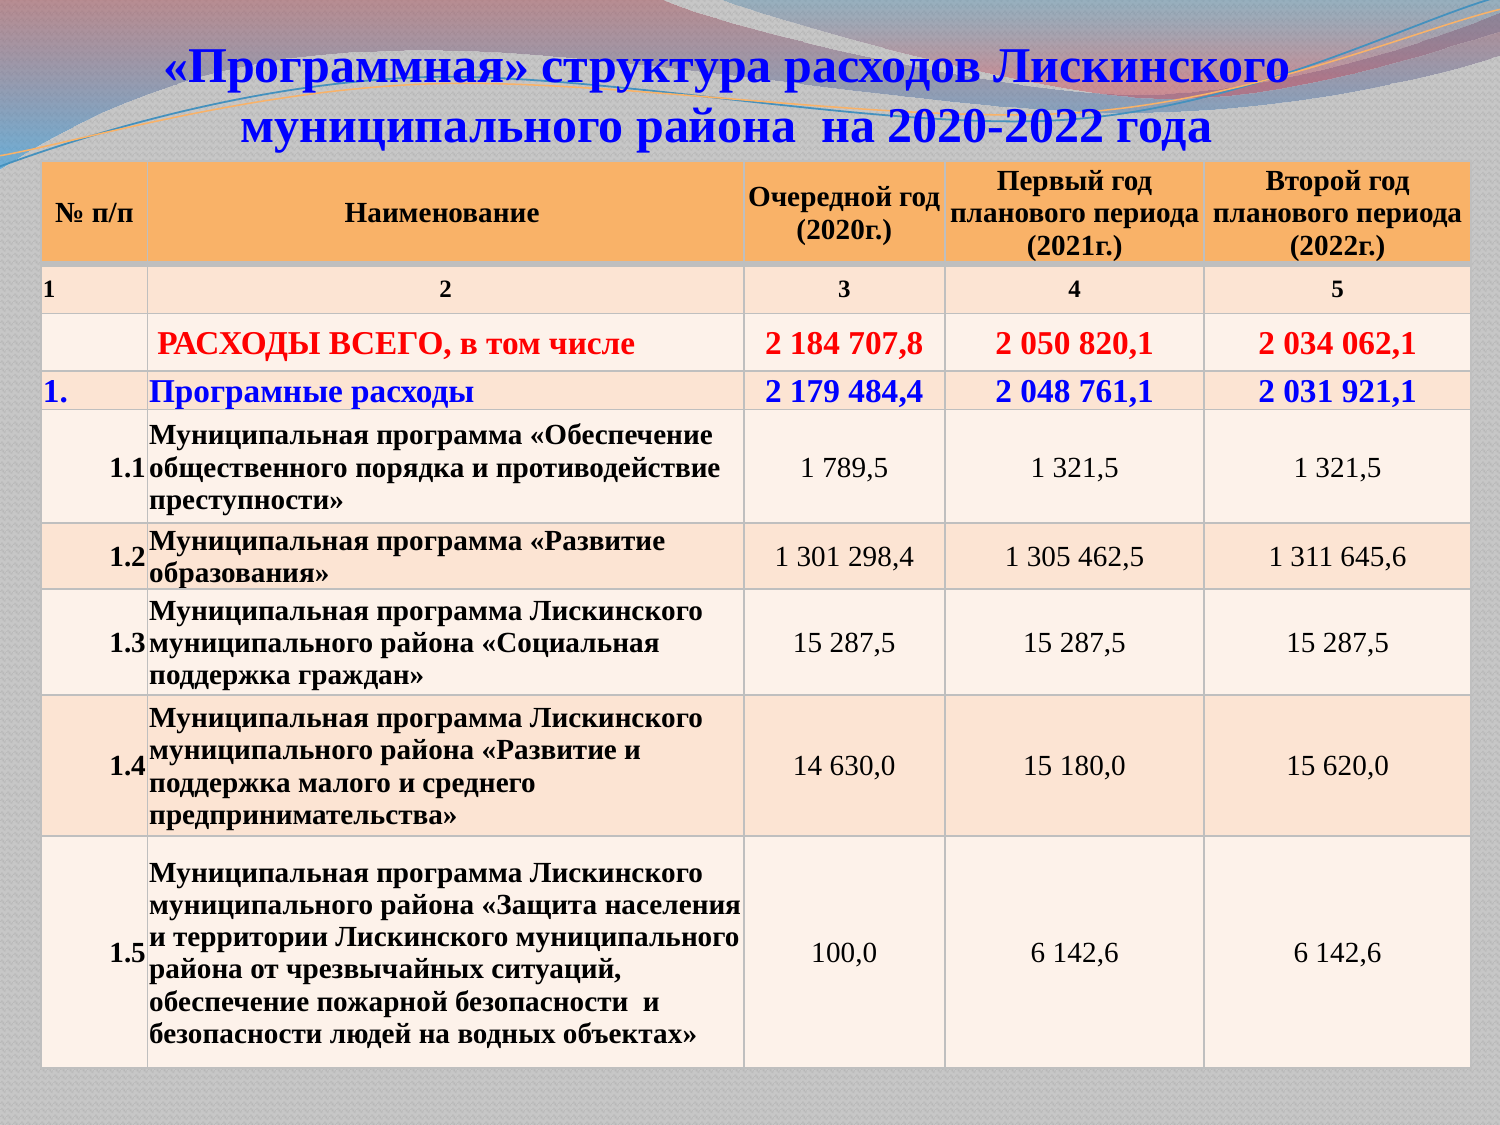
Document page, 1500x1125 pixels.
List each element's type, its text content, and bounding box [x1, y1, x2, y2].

table_cell 100,0 [745, 837, 944, 1067]
title «Программная» структура расходов Лискинского муниципального района на 2020-2022 года [35, 35, 1418, 153]
table_cell [42, 314, 147, 370]
table_cell 15 287,5 [745, 590, 944, 694]
table_cell 6 142,6 [946, 837, 1203, 1067]
table_cell 15 287,5 [946, 590, 1203, 694]
table_cell 1.5 [42, 837, 147, 1067]
table_cell 2 184 707,8 [745, 314, 944, 370]
table_cell 3 [745, 267, 944, 313]
table_header Очередной год (2020г.) [745, 162, 944, 261]
table_header № п/п [42, 162, 147, 261]
table_cell 1 321,5 [1205, 410, 1470, 522]
table_cell 2 048 761,1 [946, 372, 1203, 409]
table_header Наименование [148, 162, 743, 261]
table_cell Муниципальная программа «Обеспечение общественного порядка и противодействие преступности» [148, 410, 743, 522]
table_cell Муниципальная программа Лискинского муниципального района «Защита населения и территории Лискинского муниципального района от чрезвычайных ситуаций, обеспечение пожарной безопасности и безопасности людей на водных объектах» [148, 837, 743, 1067]
table_cell 1.4 [42, 696, 147, 835]
table_cell 2 034 062,1 [1205, 314, 1470, 370]
table_cell РАСХОДЫ ВСЕГО, в том числе [148, 314, 743, 370]
table_cell 15 180,0 [946, 696, 1203, 835]
table_cell 2 179 484,4 [745, 372, 944, 409]
table_cell Муниципальная программа Лискинского муниципального района «Социальная поддержка граждан» [148, 590, 743, 694]
table_cell Програмные расходы [148, 372, 743, 409]
table_cell 1 311 645,6 [1205, 524, 1470, 588]
table_cell 15 287,5 [1205, 590, 1470, 694]
table_cell 2 [148, 267, 743, 313]
table_header Первый год планового периода (2021г.) [946, 162, 1203, 261]
table_header Второй год планового периода (2022г.) [1205, 162, 1470, 261]
table_cell 1 321,5 [946, 410, 1203, 522]
table_cell 1. [42, 372, 147, 409]
table_cell 1.3 [42, 590, 147, 694]
table_cell 1.1 [42, 410, 147, 522]
table_cell Муниципальная программа Лискинского муниципального района «Развитие и поддержка малого и среднего предпринимательства» [148, 696, 743, 835]
table_cell 1 305 462,5 [946, 524, 1203, 588]
table_cell 2 031 921,1 [1205, 372, 1470, 409]
table_cell 15 620,0 [1205, 696, 1470, 835]
table_cell 1 [42, 267, 147, 313]
table_cell 1 301 298,4 [745, 524, 944, 588]
table_cell 1.2 [42, 524, 147, 588]
table_cell 1 789,5 [745, 410, 944, 522]
table_cell 6 142,6 [1205, 837, 1470, 1067]
table_cell 14 630,0 [745, 696, 944, 835]
table_cell 4 [946, 267, 1203, 313]
table_cell 5 [1205, 267, 1470, 313]
table_cell 2 050 820,1 [946, 314, 1203, 370]
table_cell Муниципальная программа «Развитие образования» [148, 524, 743, 588]
